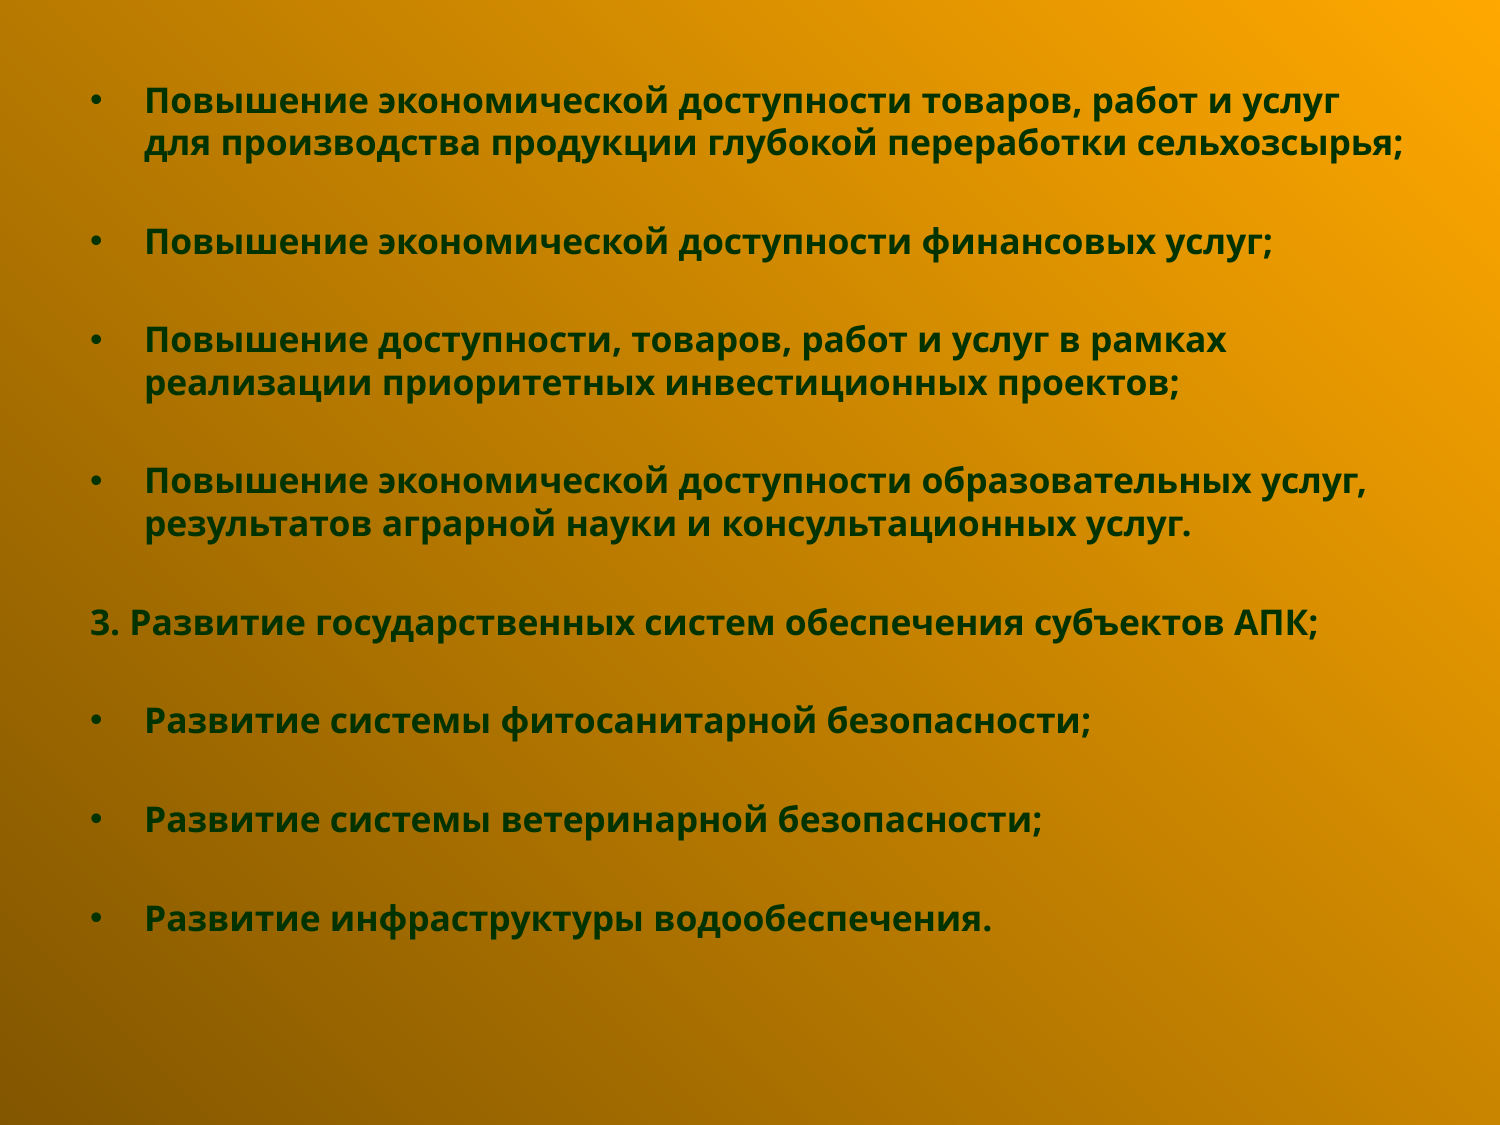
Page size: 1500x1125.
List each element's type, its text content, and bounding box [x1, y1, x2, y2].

list Повышение экономической доступности товаров, работ и услуг для производства продукции глубокой переработки сельхозсырья; Повышение экономической доступности финансовых услуг; Повышение доступности, товаров, работ и услуг в рамках реализации приоритетных инвестиционных проектов; Повышение экономической доступности образовательных услуг, результатов аграрной науки и консультационных услуг. 3. Развитие государственных систем обеспечения субъектов АПК; Развитие системы фитосанитарной безопасности; Развитие системы ветеринарной безопасности; Развитие инфраструктуры водообеспечения. [75, 70, 1425, 1005]
